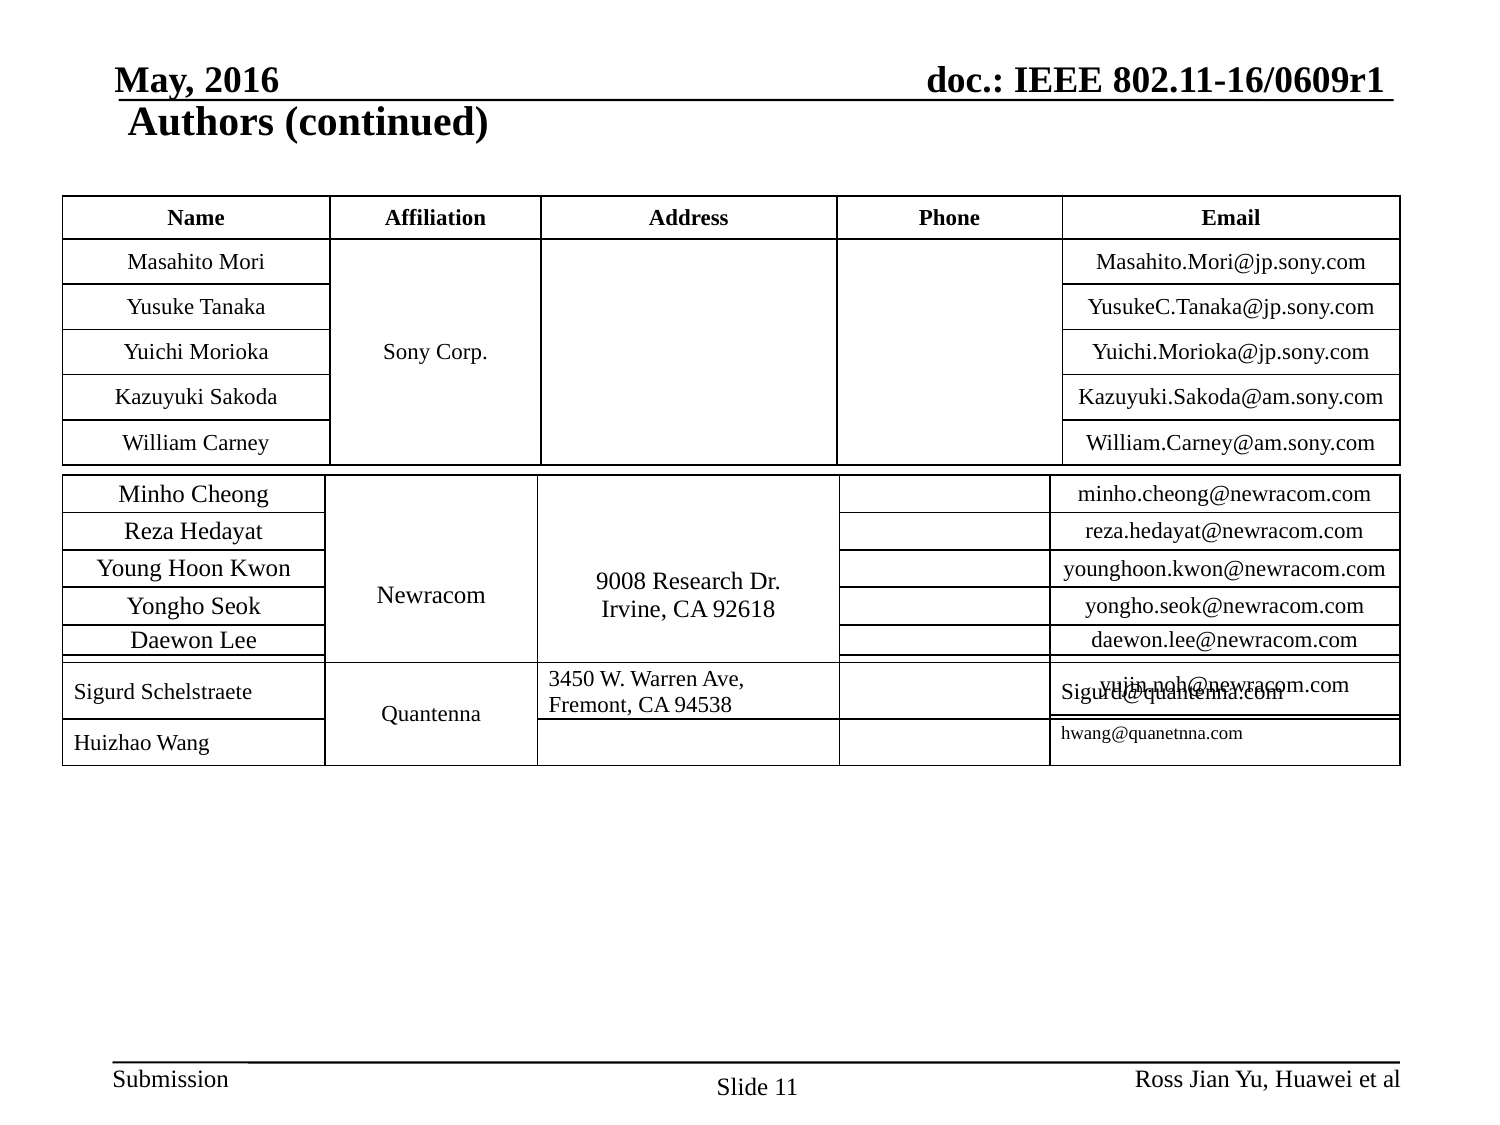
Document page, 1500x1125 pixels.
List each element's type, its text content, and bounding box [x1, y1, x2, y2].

table_header Quantenna [326, 663, 537, 765]
table_cell [538, 720, 839, 765]
table_header Email [1063, 197, 1399, 238]
footer Ross Jian Yu, Huawei et al [1131, 1061, 1402, 1125]
table_cell yongho.seok@newracom.com [1051, 588, 1399, 624]
table_header 3450 W. Warren Ave, Fremont, CA 94538 [538, 663, 839, 718]
table_cell Yujin Noh [63, 656, 324, 662]
table_cell [840, 656, 1049, 662]
table_header Address [542, 197, 836, 238]
title Authors (continued) [112, 99, 1388, 138]
table_cell YusukeC.Tanaka@jp.sony.com [1063, 285, 1399, 329]
table_header 9008 Research Dr. Irvine, CA 92618 [538, 476, 839, 662]
table_header Name [63, 197, 329, 238]
table_header [840, 663, 1049, 718]
slide_number Slide 11 [713, 1069, 802, 1101]
table_cell Sony Corp. [331, 240, 540, 464]
table_header Newracom [326, 476, 537, 662]
table_cell [838, 240, 1062, 464]
table_header Sigurd@quantenna.com [1051, 663, 1399, 718]
table_header Sigurd Schelstraete [63, 663, 324, 718]
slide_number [114, 54, 281, 99]
table_cell reza.hedayat@newracom.com [1051, 513, 1399, 549]
table_cell Kazuyuki.Sakoda@am.sony.com [1063, 375, 1399, 419]
table_cell William.Carney@am.sony.com [1063, 421, 1399, 464]
table_cell [840, 626, 1049, 654]
table_cell Young Hoon Kwon [63, 551, 324, 586]
table_header [840, 476, 1049, 512]
table_cell [542, 240, 836, 464]
table_header Affiliation [331, 197, 540, 238]
table_cell Yuichi.Morioka@jp.sony.com [1063, 330, 1399, 374]
table_cell Reza Hedayat [63, 513, 324, 549]
table_cell [840, 513, 1049, 549]
table_cell [840, 551, 1049, 586]
table_cell William Carney [63, 421, 329, 464]
table_cell Yusuke Tanaka [63, 285, 329, 329]
table_cell [840, 720, 1049, 765]
table_cell Daewon Lee [63, 626, 324, 654]
table_cell Yuichi Morioka [63, 330, 329, 374]
table_cell daewon.lee@newracom.com [1051, 626, 1399, 654]
table_cell hwang@quanetnna.com [1051, 720, 1399, 765]
table_cell [840, 588, 1049, 624]
table_cell younghoon.kwon@newracom.com [1051, 551, 1399, 586]
table_header minho.cheong@newracom.com [1051, 476, 1399, 512]
table_cell yujin.noh@newracom.com [1051, 656, 1399, 662]
table_cell Yongho Seok [63, 588, 324, 624]
table_cell Huizhao Wang [63, 720, 324, 765]
table_cell Masahito Mori [63, 240, 329, 283]
table_cell Masahito.Mori@jp.sony.com [1063, 240, 1399, 283]
table_header Minho Cheong [63, 476, 324, 512]
table_header Phone [838, 197, 1062, 238]
table_cell Kazuyuki Sakoda [63, 375, 329, 419]
